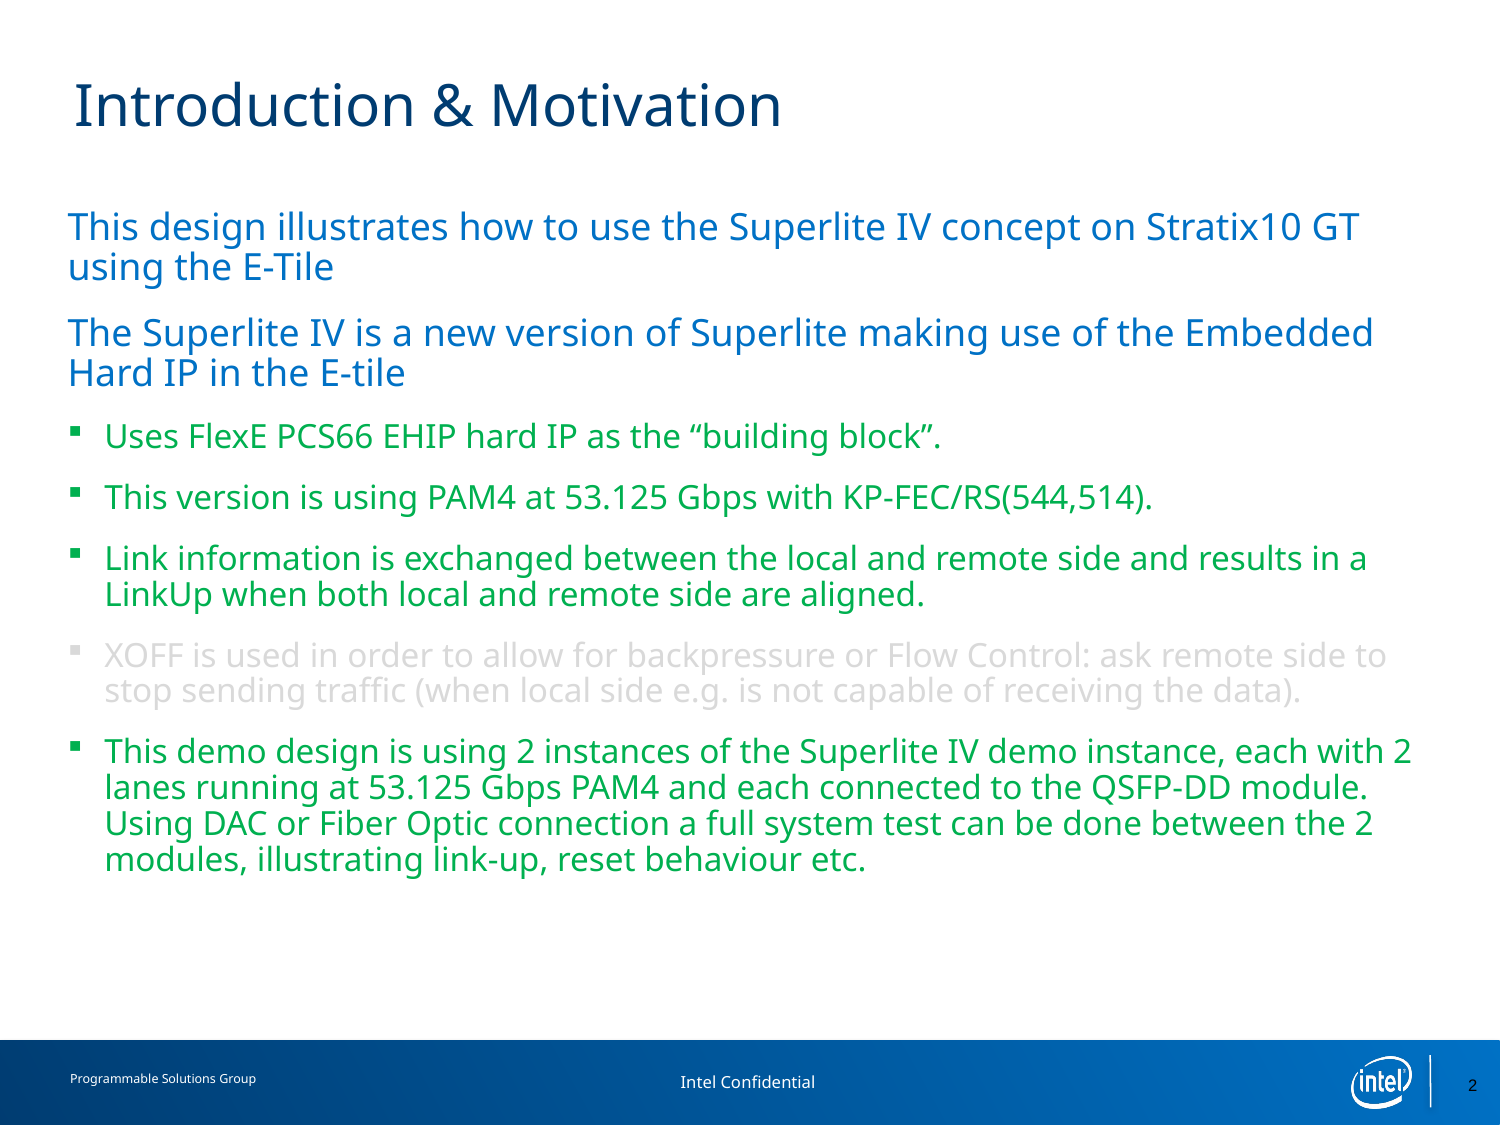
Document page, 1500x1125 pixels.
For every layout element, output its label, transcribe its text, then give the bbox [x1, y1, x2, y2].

slide_number 2 [1127, 1055, 1478, 1116]
list This design illustrates how to use the Superlite IV concept on Stratix10 GT using the E-Tile The Superlite IV is a new version of Superlite making use of the Embedded Hard IP in the E-tile Uses FlexE PCS66 EHIP hard IP as the “building block”. This version is using PAM4 at 53.125 Gbps with KP-FEC/RS(544,514). Link information is exchanged between the local and remote side and results in a LinkUp when both local and remote side are aligned. XOFF is used in order to allow for backpressure or Flow Control: ask remote side to stop sending traffic (when local side e.g. is not capable of receiving the data). This demo design is using 2 instances of the Superlite IV demo instance, each with 2 lanes running at 53.125 Gbps PAM4 and each connected to the QSFP-DD module. Using DAC or Fiber Optic connection a full system test can be done between the 2 modules, illustrating link-up, reset behaviour etc. [67, 208, 1463, 1033]
title Introduction & Motivation [74, 67, 1425, 208]
